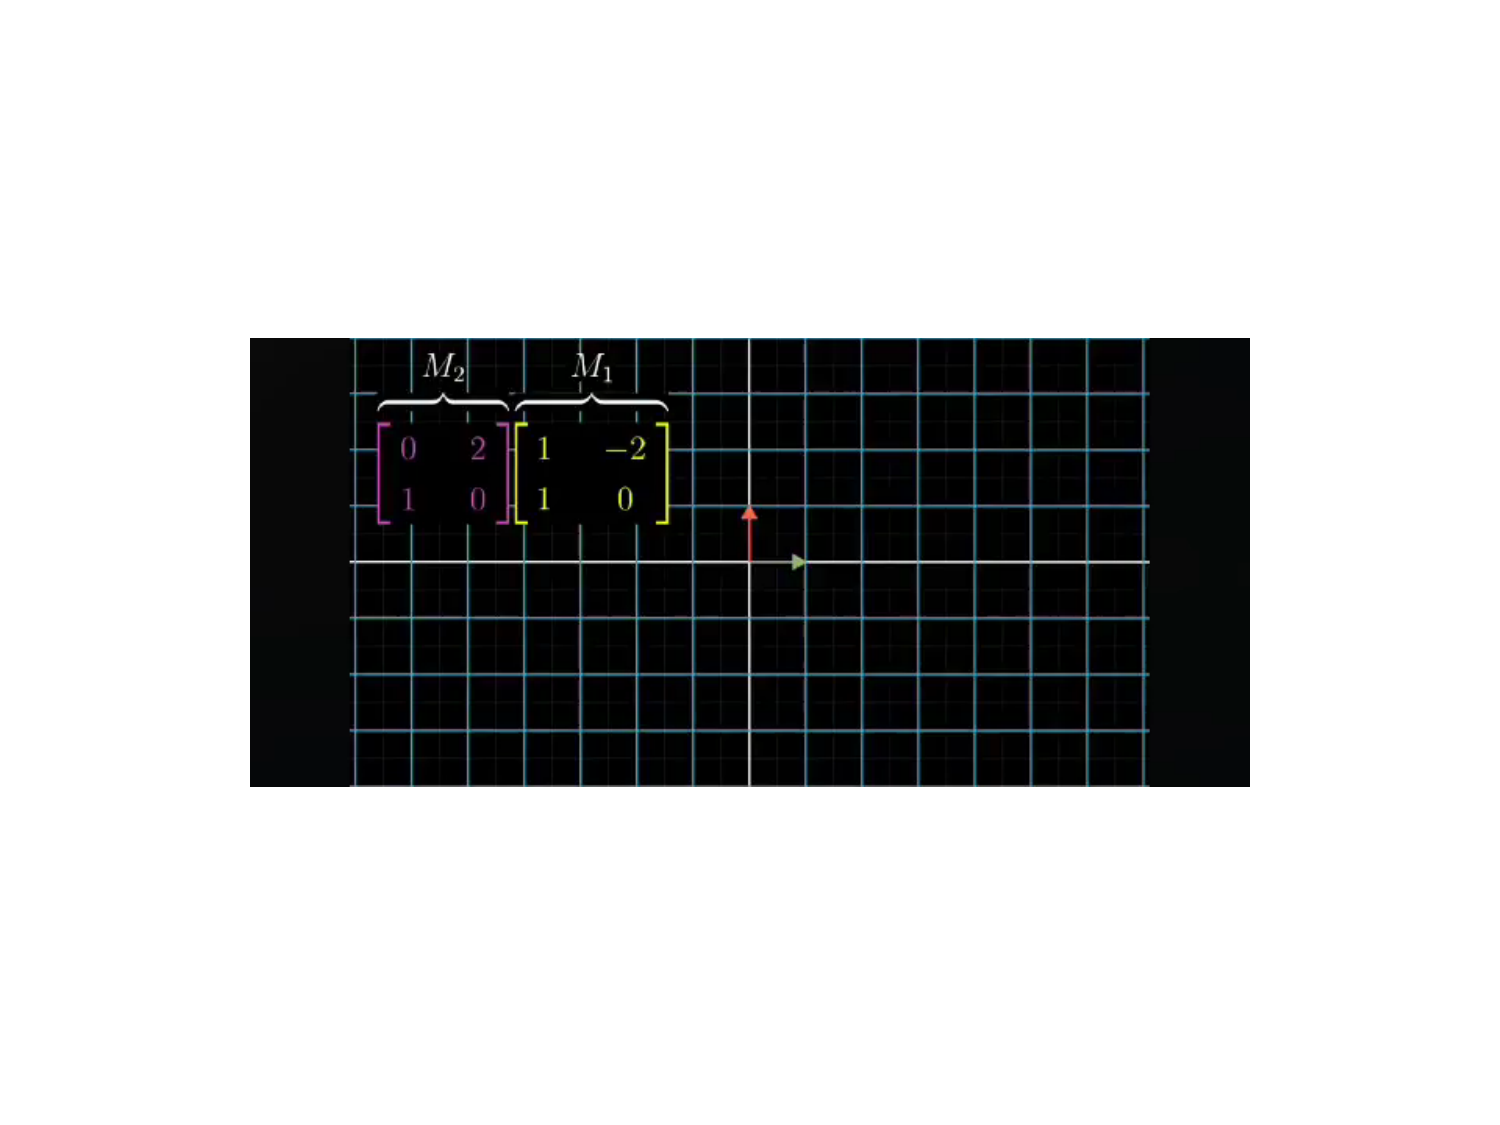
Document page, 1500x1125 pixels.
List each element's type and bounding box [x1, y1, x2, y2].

text_box [249, 337, 1250, 788]
